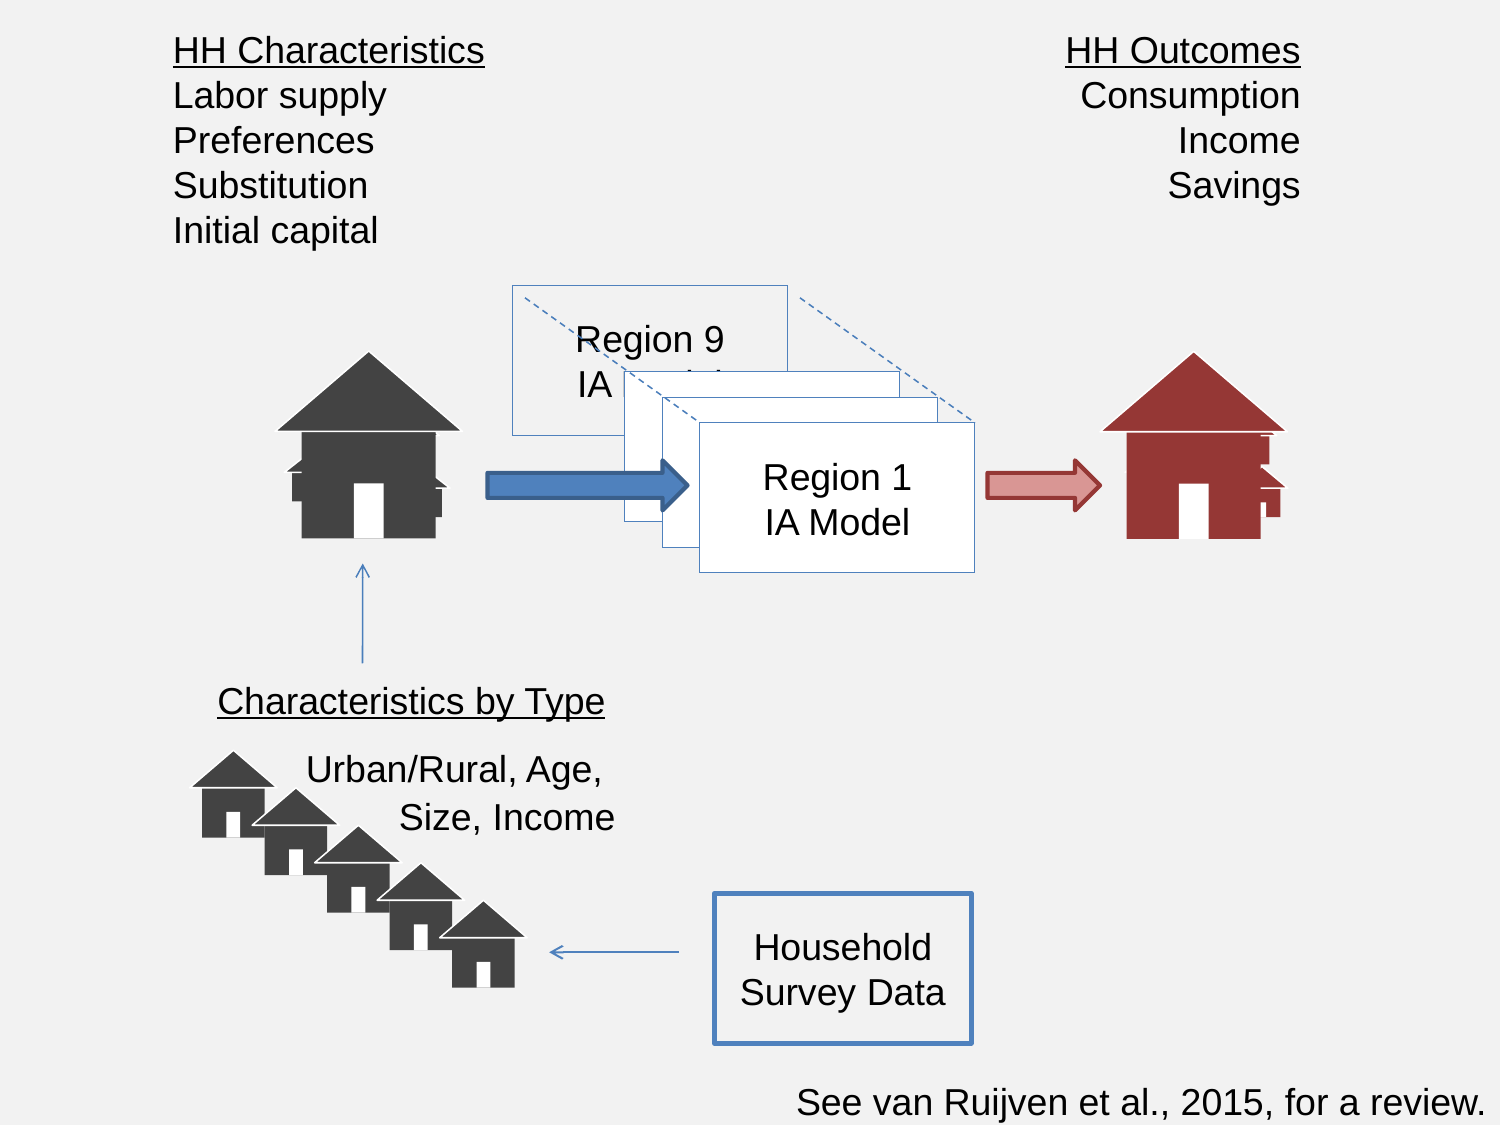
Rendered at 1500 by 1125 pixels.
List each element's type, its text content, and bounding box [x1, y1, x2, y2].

text_box HH Outcomes Consumption Income Savings [1050, 19, 1316, 214]
text_box Household Survey Data [714, 893, 972, 1044]
text_box [485, 470, 507, 500]
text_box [274, 350, 463, 539]
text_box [512, 285, 976, 575]
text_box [189, 669, 633, 988]
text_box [1099, 351, 1288, 540]
text_box HH Characteristics Labor supply Preferences Substitution Initial capital [158, 19, 500, 259]
text_box [985, 458, 1094, 513]
text_box See van Ruijven et al., 2015, for a review. [781, 1070, 1500, 1125]
